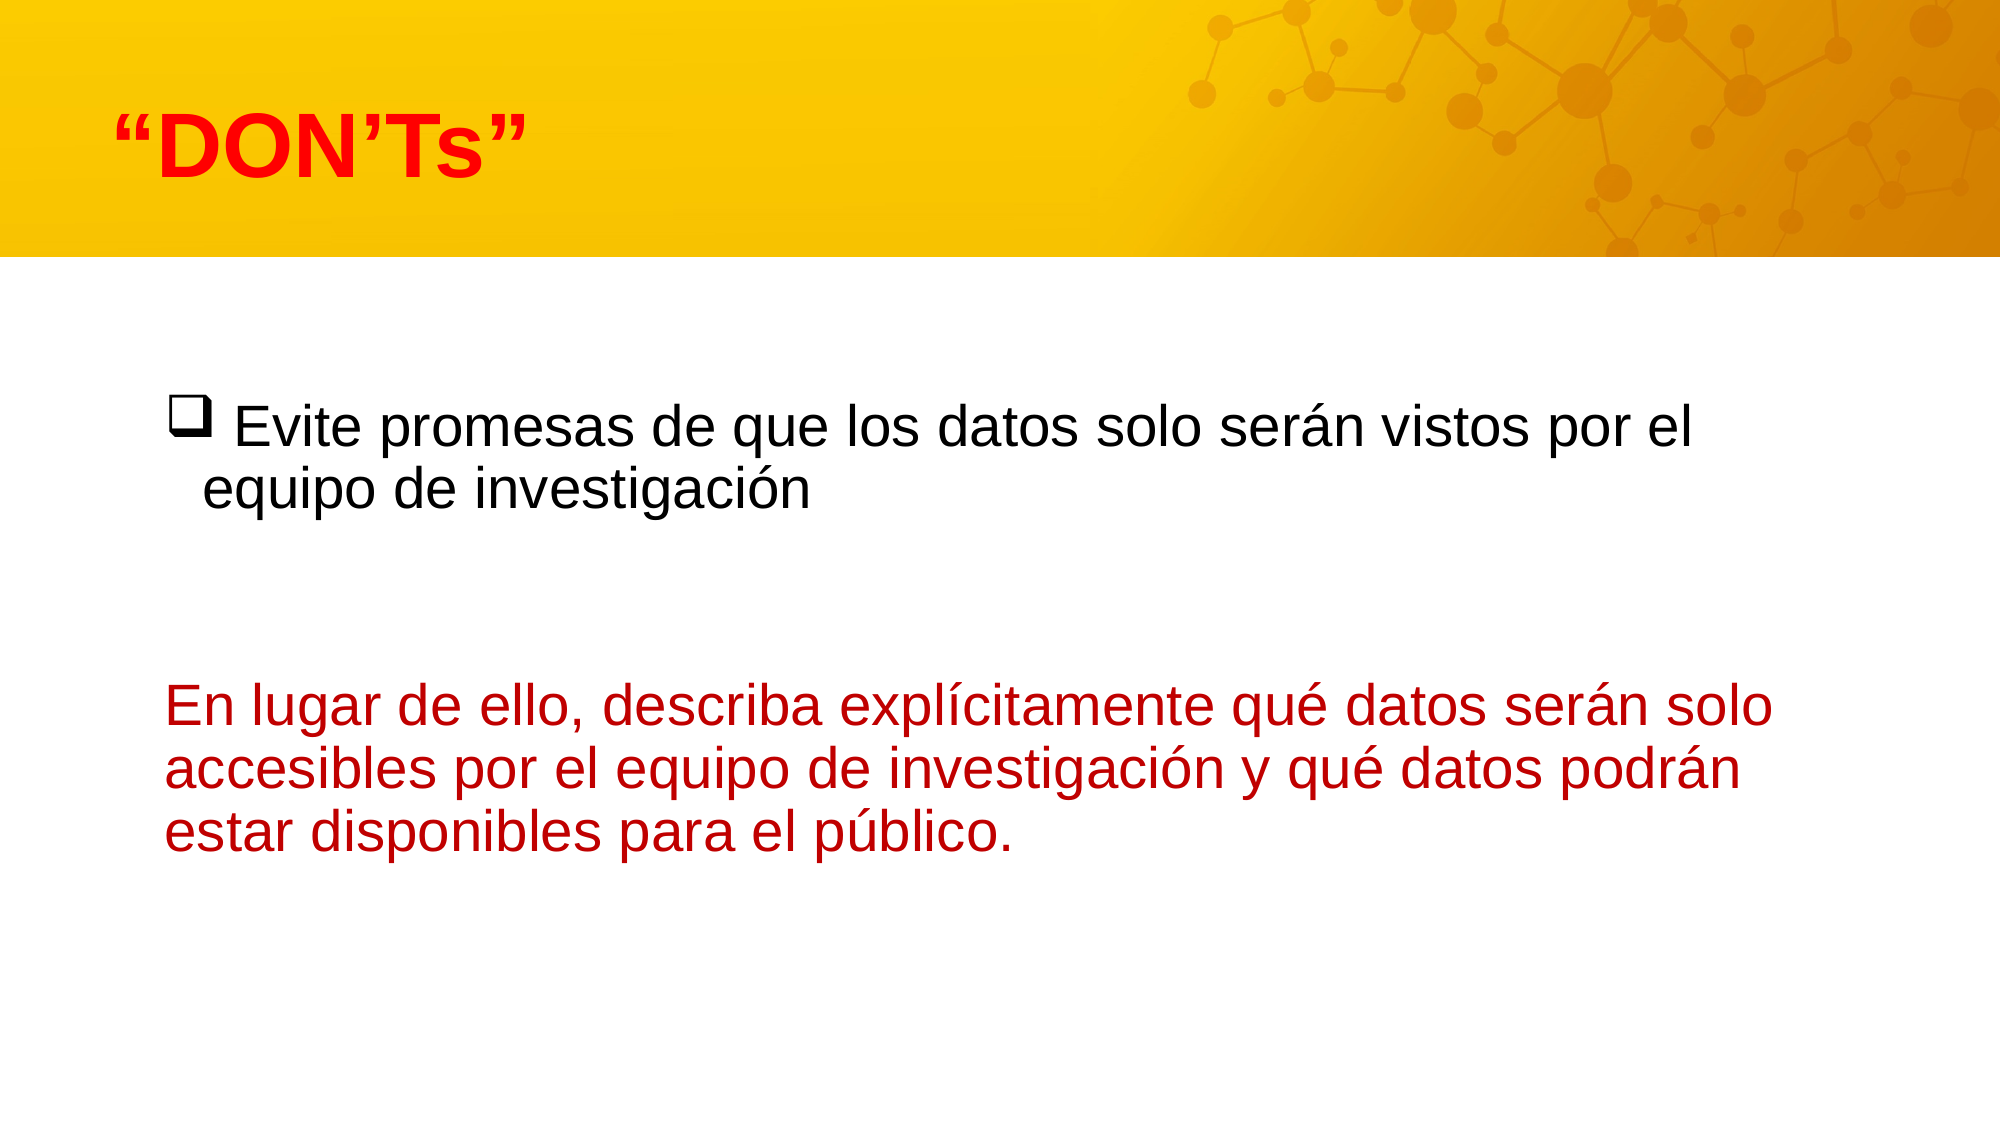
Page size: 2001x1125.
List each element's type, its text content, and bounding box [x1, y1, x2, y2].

picture [0, 0, 2000, 257]
title “DON’Ts” [95, 39, 1821, 257]
list Evite promesas de que los datos solo serán vistos por el equipo de investigación En lugar de ello, describa explícitamente qué datos serán solo accesibles por el equipo de investigación y qué datos podrán estar disponibles para el público. [149, 388, 1875, 1103]
